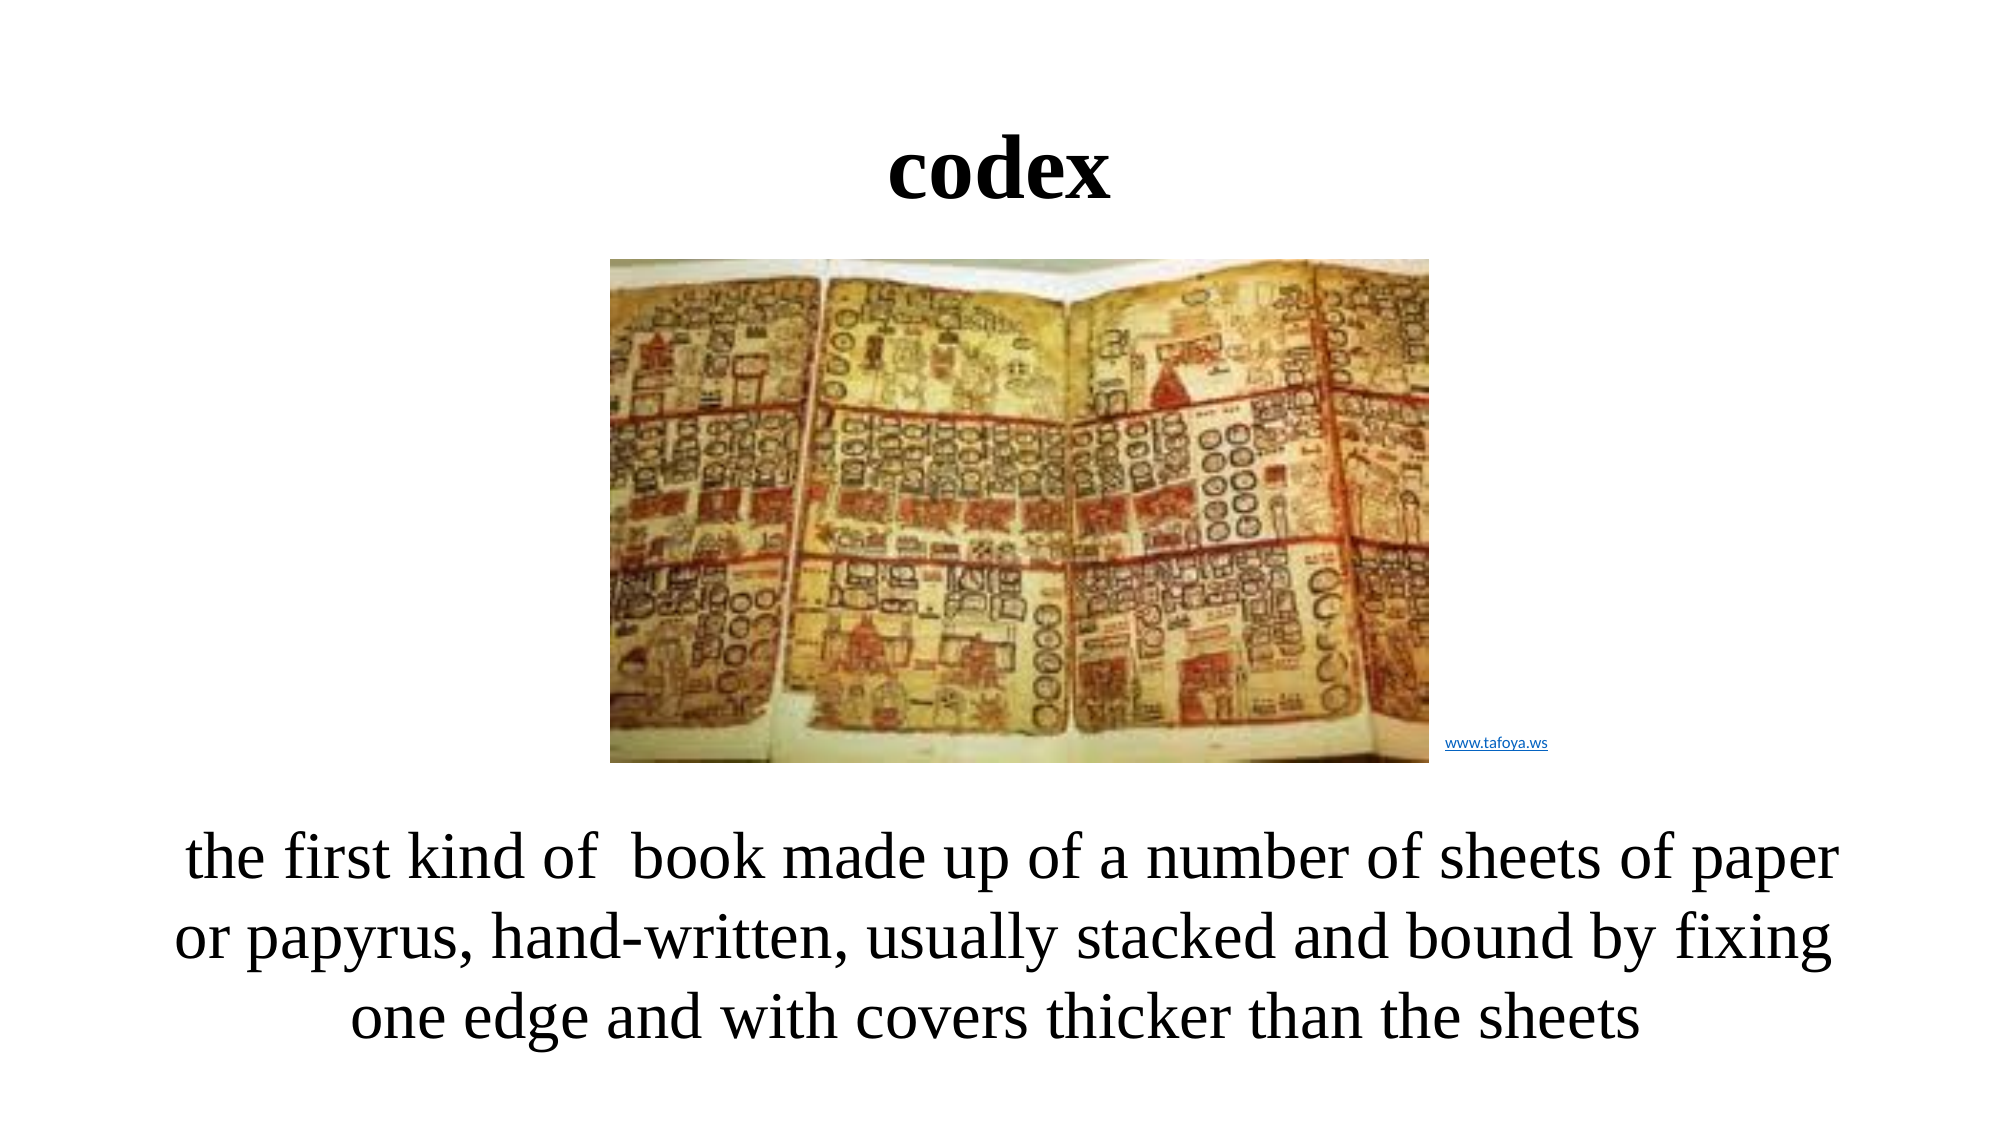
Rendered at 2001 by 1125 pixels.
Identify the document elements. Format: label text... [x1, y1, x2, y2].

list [610, 259, 1429, 763]
title codex [137, 59, 1863, 278]
text_box the first kind of book made up of a number of sheets of paper or papyrus, hand-written, usually stacked and bound by fixing one edge and with covers thicker than the sheets [128, 804, 1883, 1060]
text_box www.tafoya.ws [1430, 724, 1638, 760]
